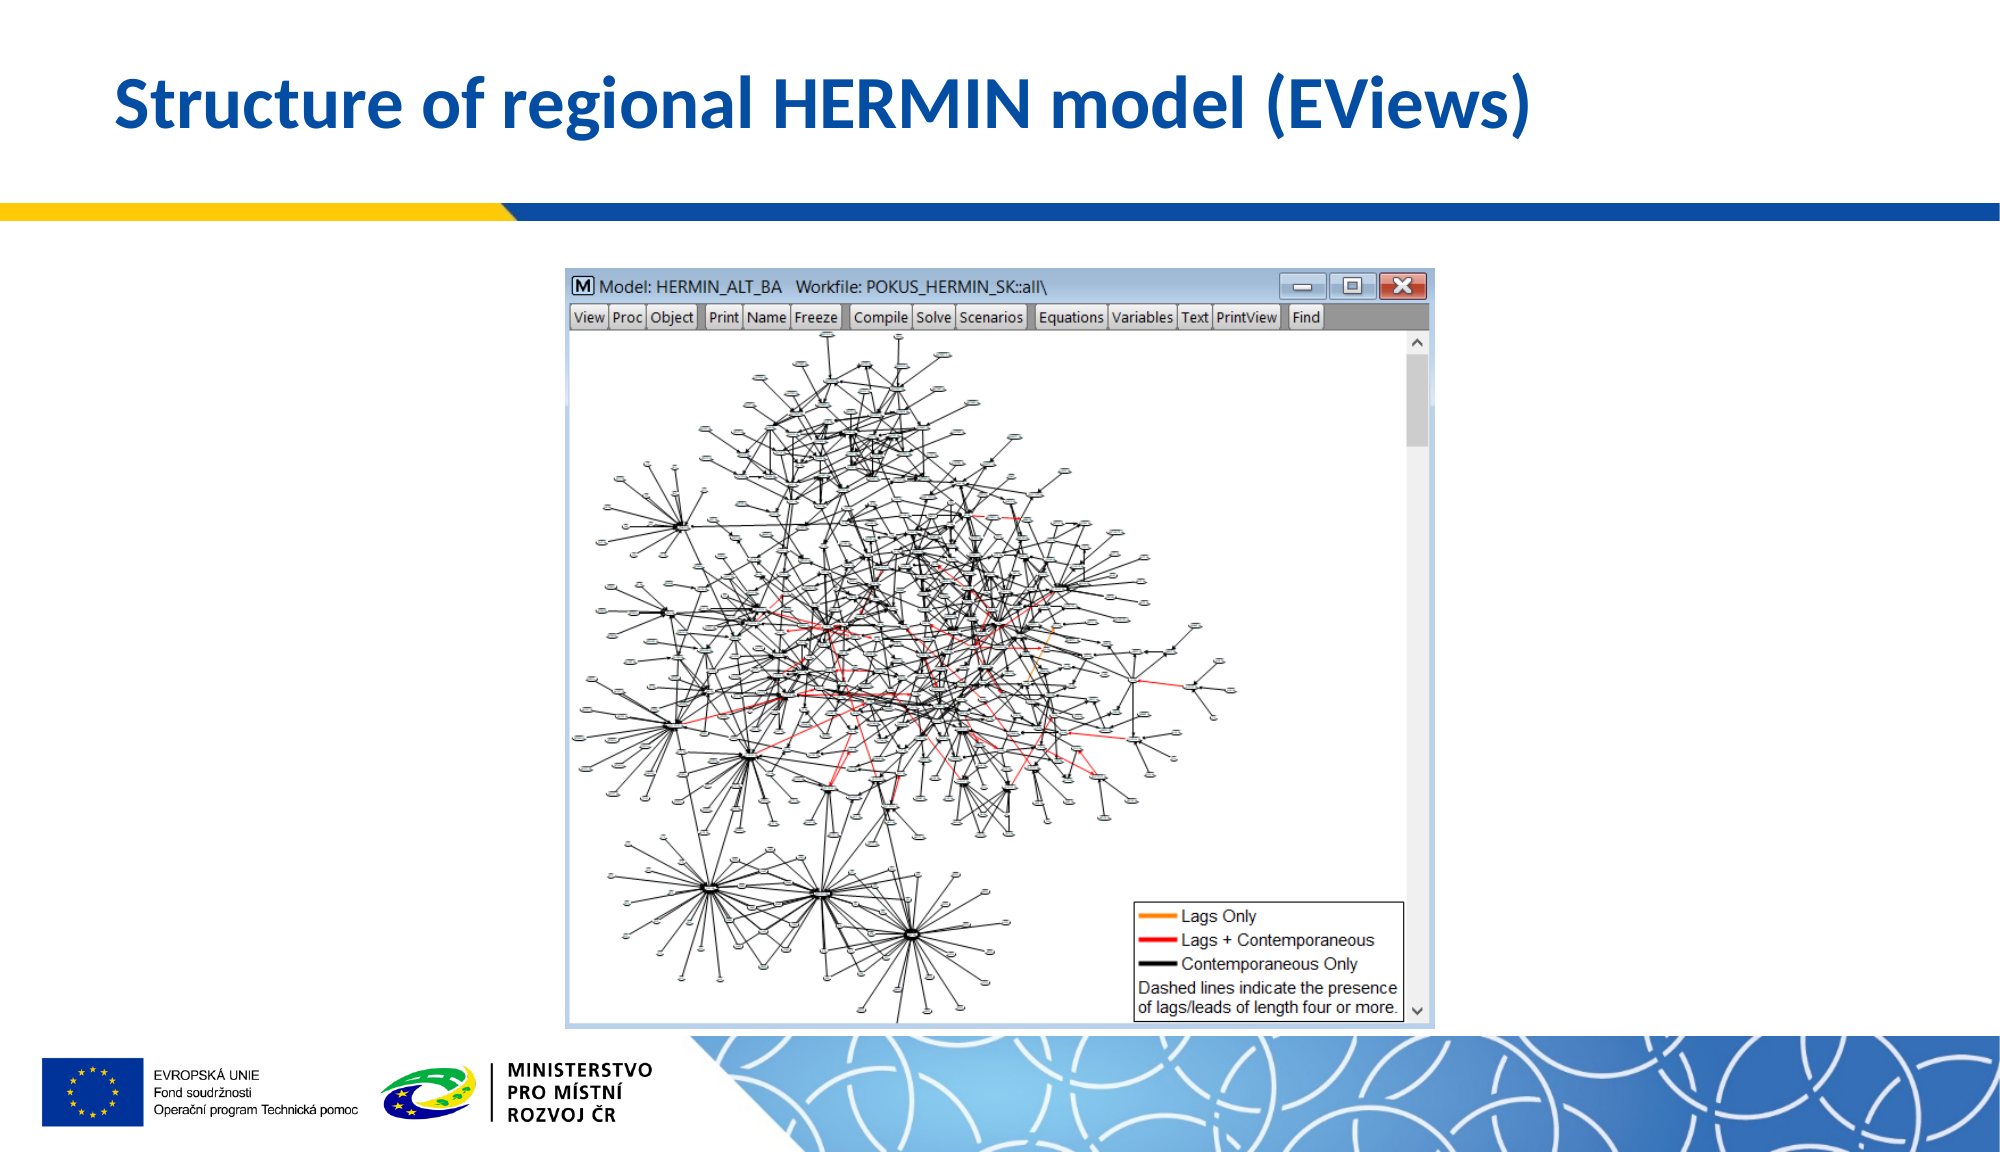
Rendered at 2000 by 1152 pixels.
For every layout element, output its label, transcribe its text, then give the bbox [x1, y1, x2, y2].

picture [0, 203, 2000, 221]
picture [680, 1036, 2000, 1152]
title Structure of regional HERMIN model (EViews) [99, 46, 1900, 198]
picture [19, 1035, 674, 1149]
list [565, 268, 1435, 1030]
